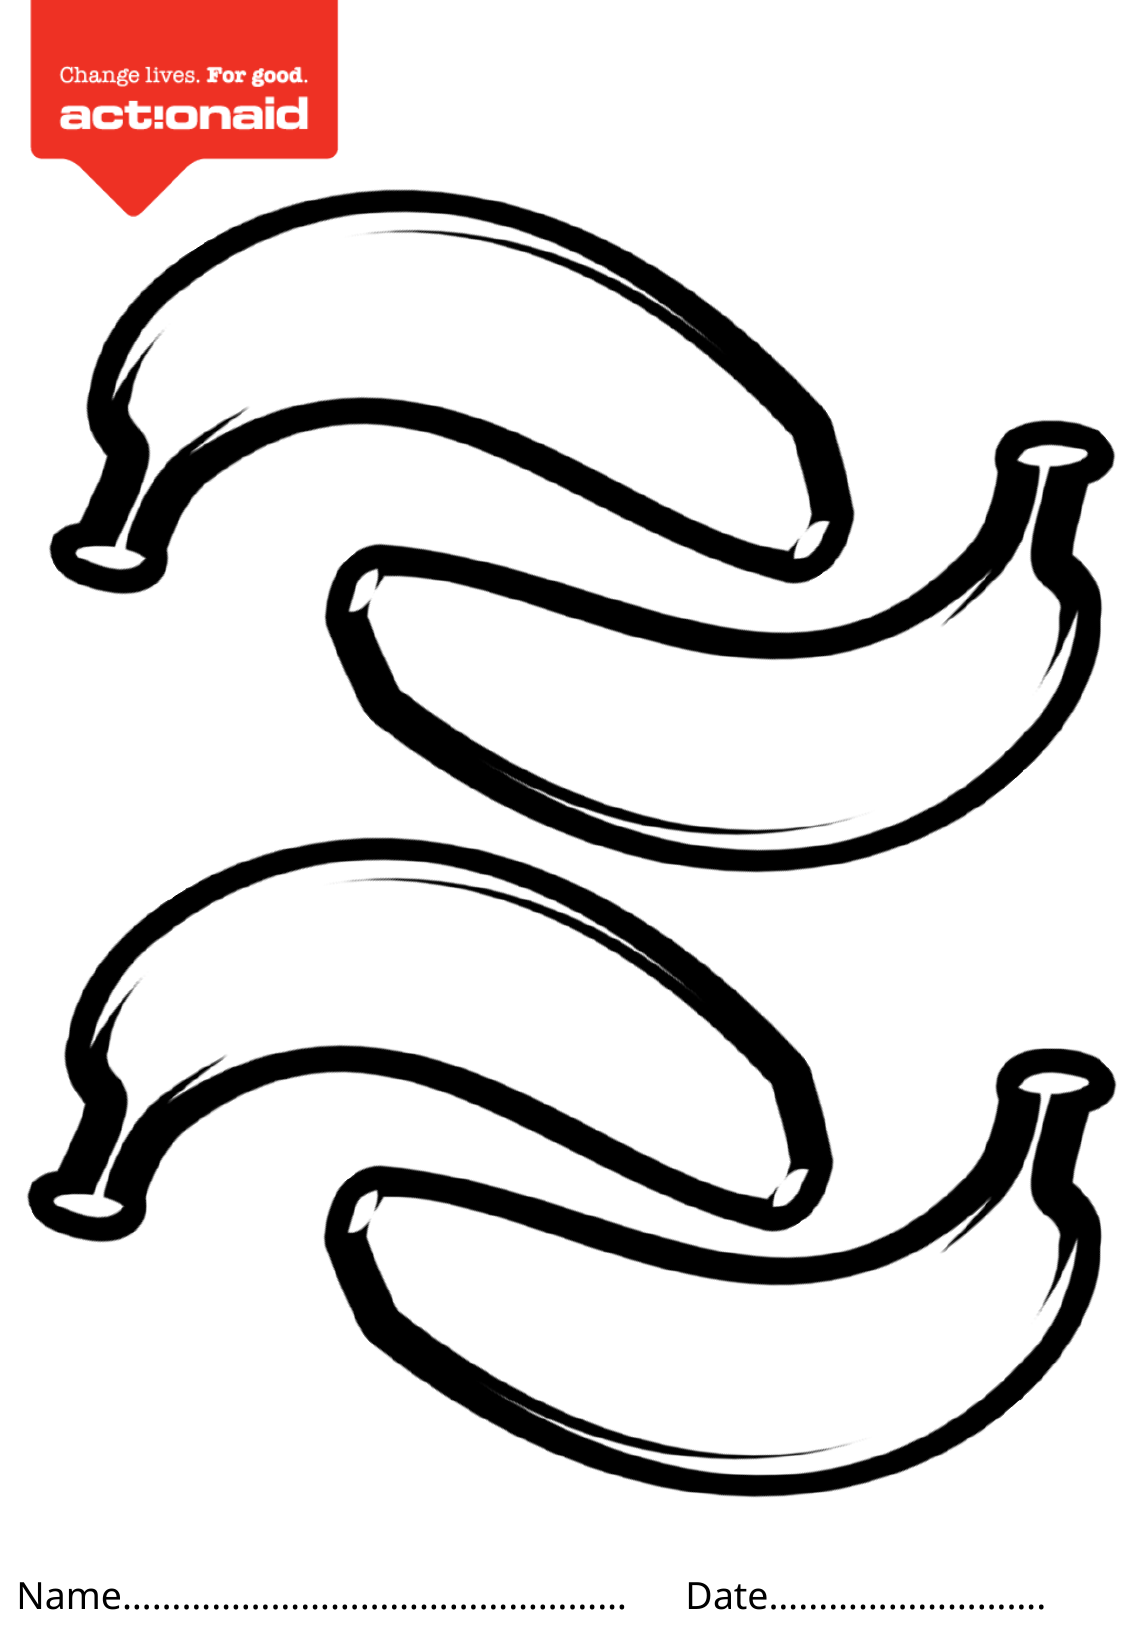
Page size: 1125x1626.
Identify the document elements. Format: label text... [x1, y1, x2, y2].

text_box Name…………………………………………… Date…...…………………. [764, 1564, 1125, 1625]
text_box Name…………………………………………… Date…...…………………. [1, 1564, 619, 1625]
picture [0, 0, 1125, 1625]
